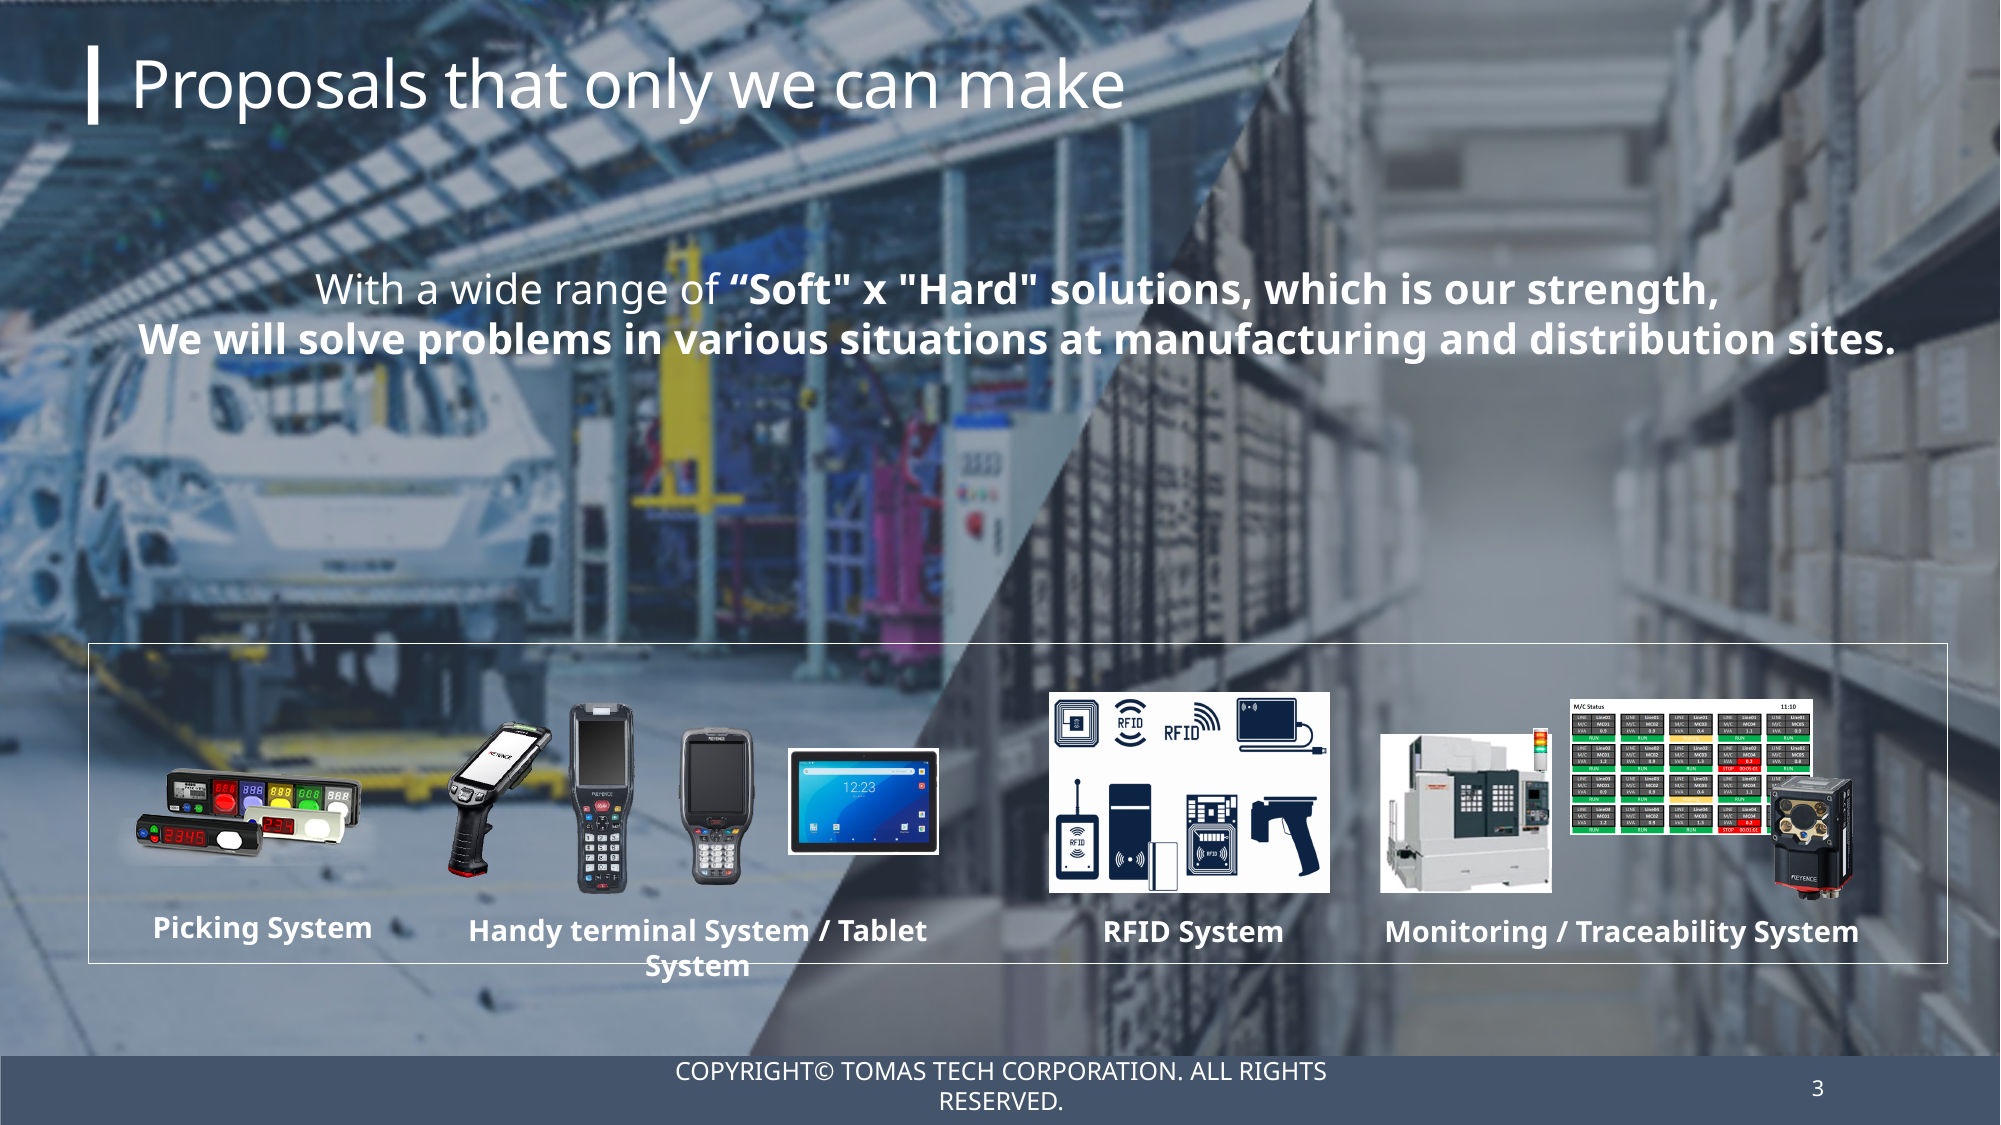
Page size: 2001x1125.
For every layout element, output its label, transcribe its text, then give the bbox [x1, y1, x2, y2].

picture [0, 0, 2000, 1056]
slide_number 3 [1624, 1066, 1840, 1120]
footer Copyright© TOMAS TECH CORPORATION. All rights reserved. [606, 1066, 1398, 1116]
